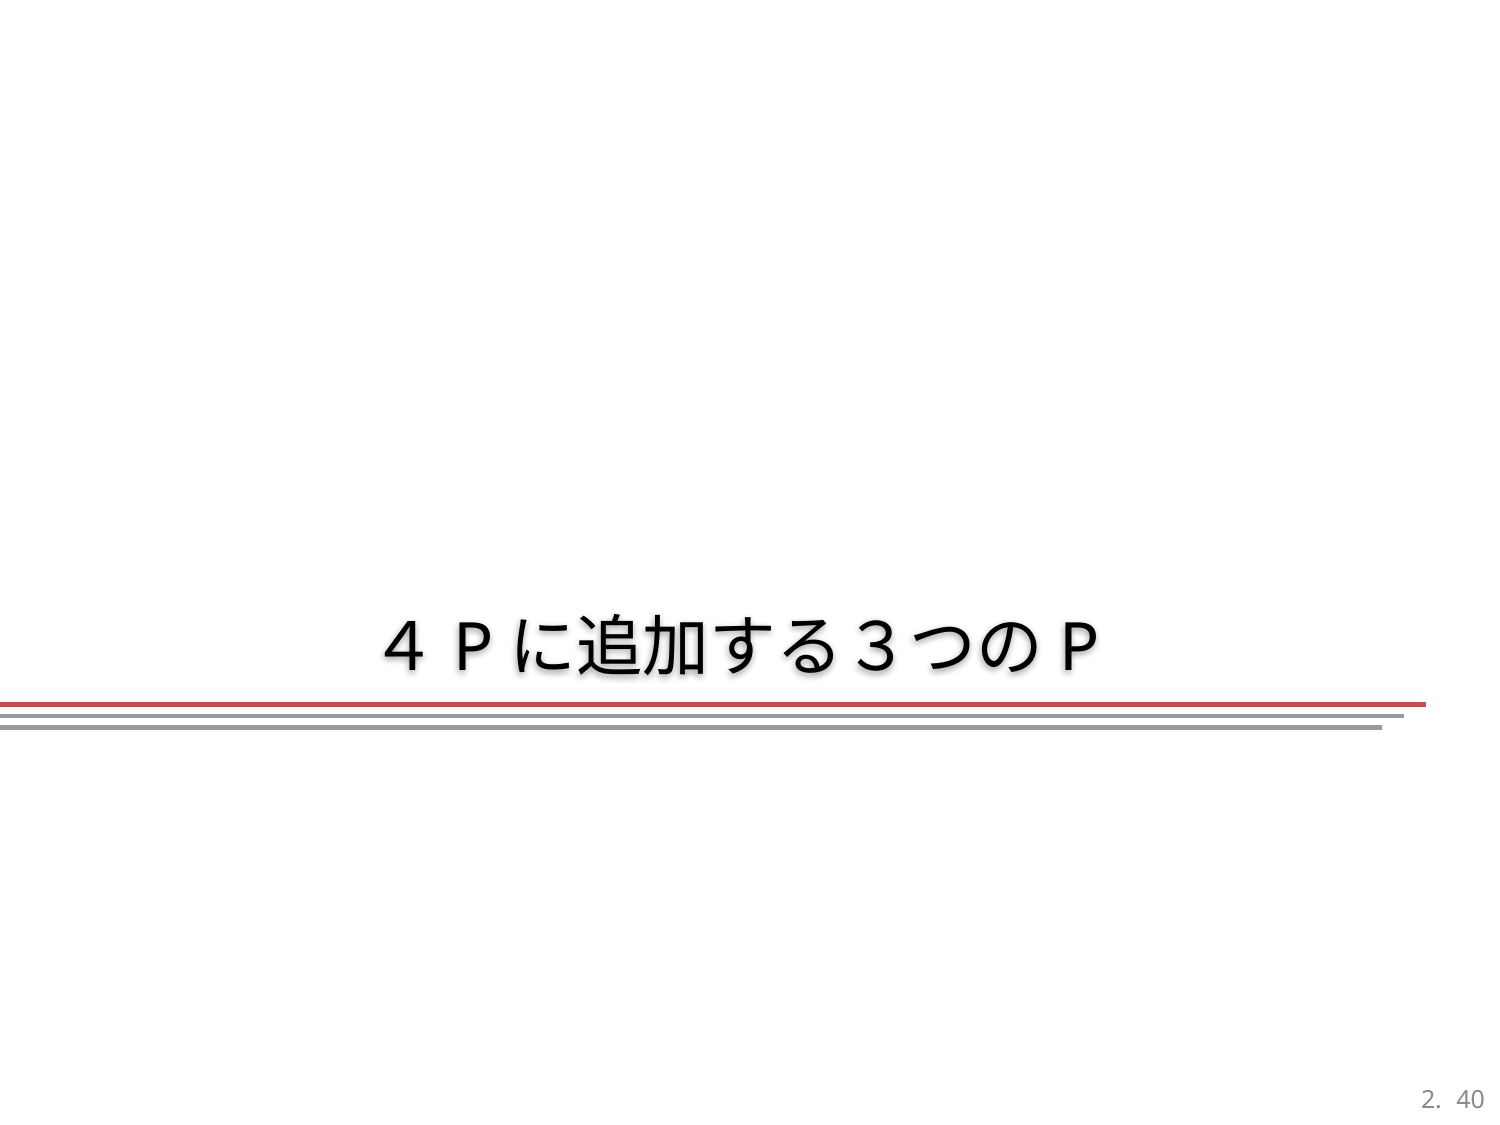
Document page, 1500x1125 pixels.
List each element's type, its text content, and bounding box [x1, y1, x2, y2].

slide_number 39 [1381, 1065, 1500, 1125]
text_box ４Pに追加する３つのP [18, 596, 1452, 692]
